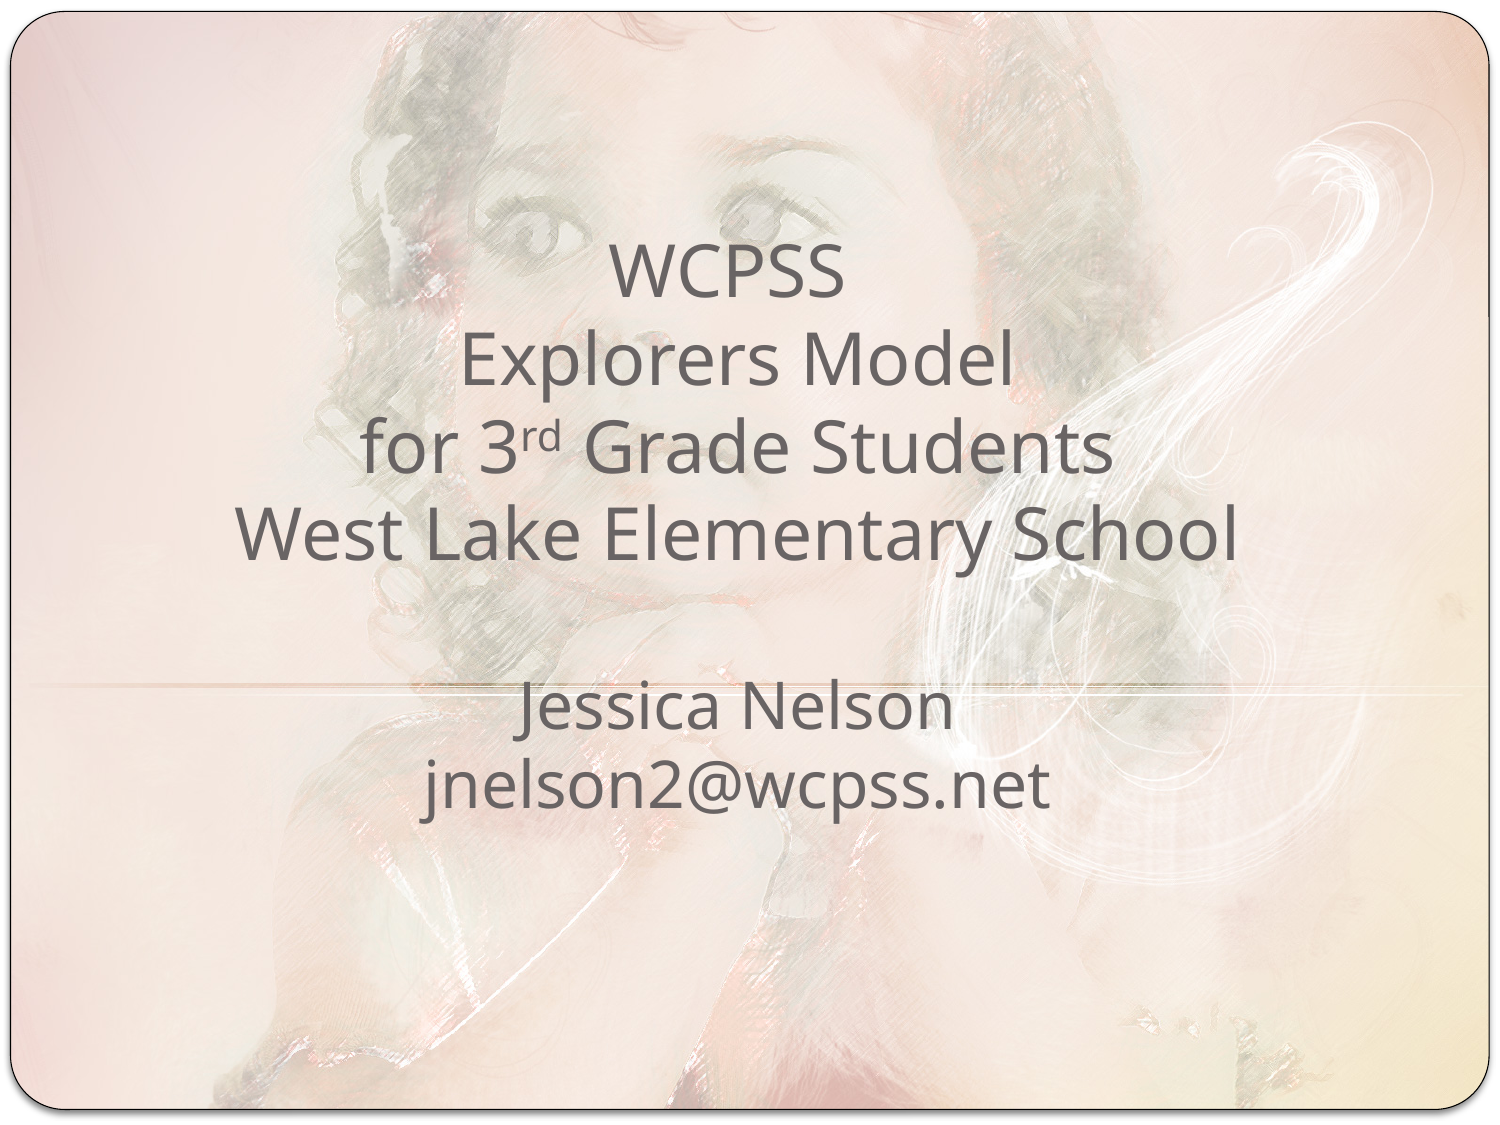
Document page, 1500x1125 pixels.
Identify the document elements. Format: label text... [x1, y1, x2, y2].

picture [12, 12, 1488, 1108]
title WCPSS Explorers Model for 3rd Grade Students West Lake Elementary School Jessica Nelson jnelson2@wcpss.net [75, 212, 1400, 1013]
